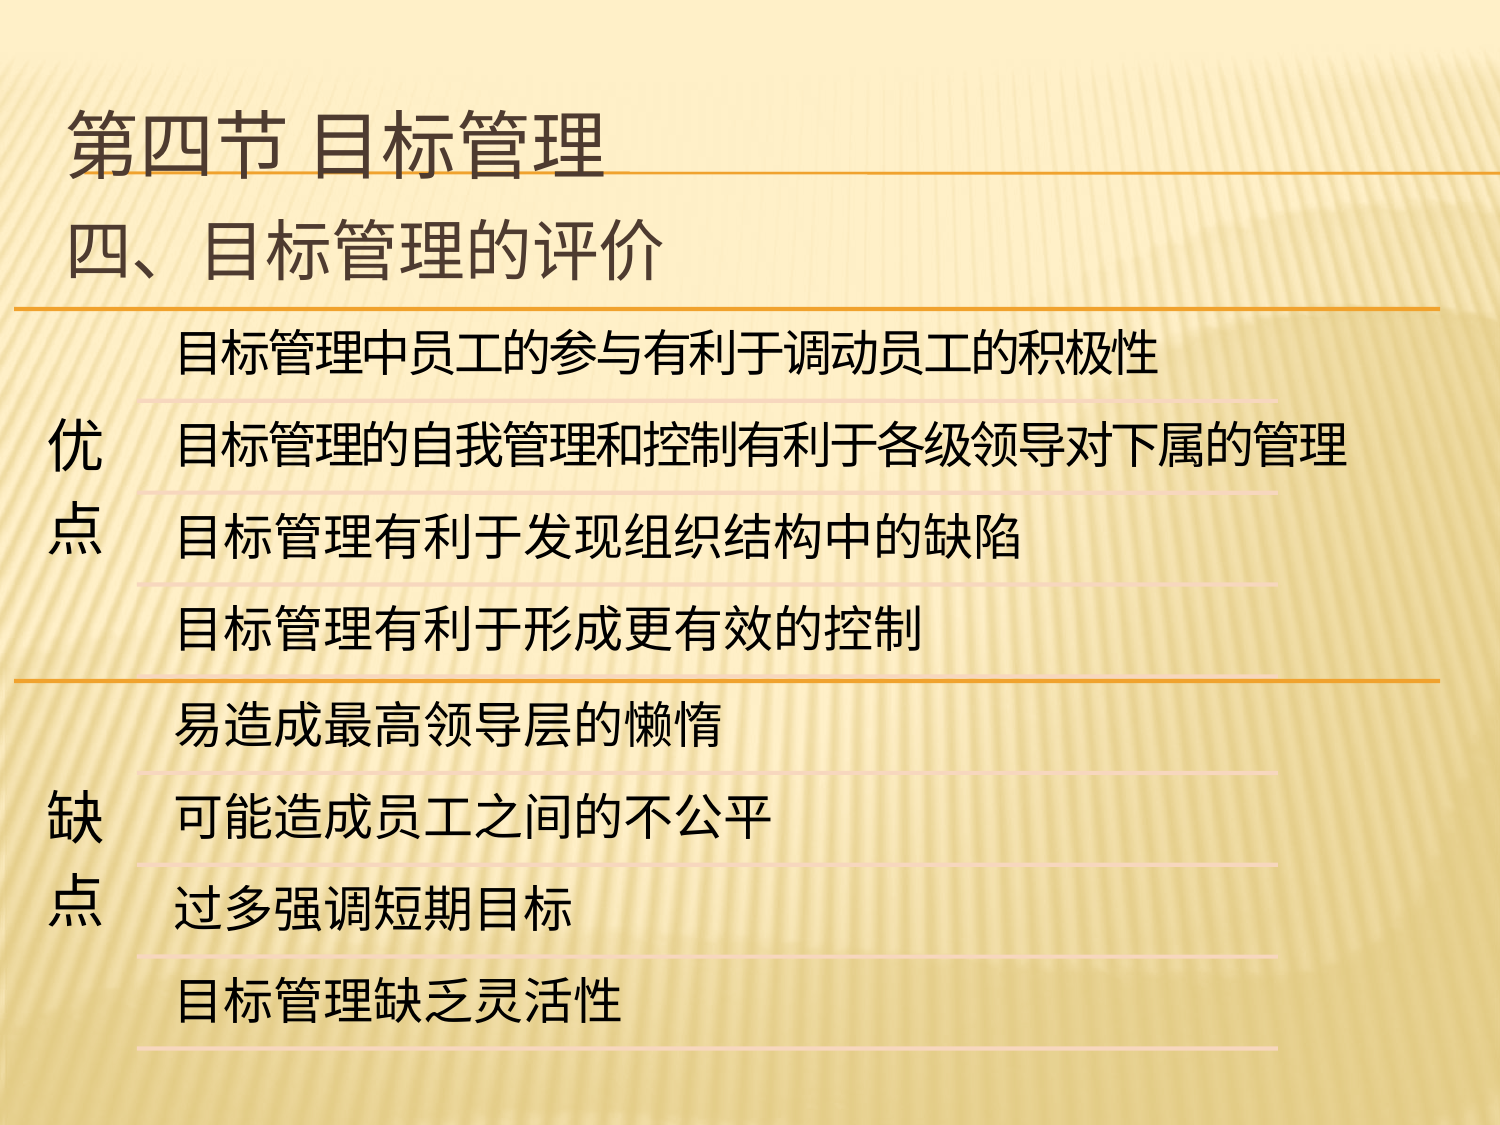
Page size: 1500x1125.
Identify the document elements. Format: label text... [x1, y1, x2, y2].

title 第四节 目标管理 [50, 75, 1475, 201]
list 四、目标管理的评价 [49, 201, 1476, 945]
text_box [13, 308, 1440, 1084]
